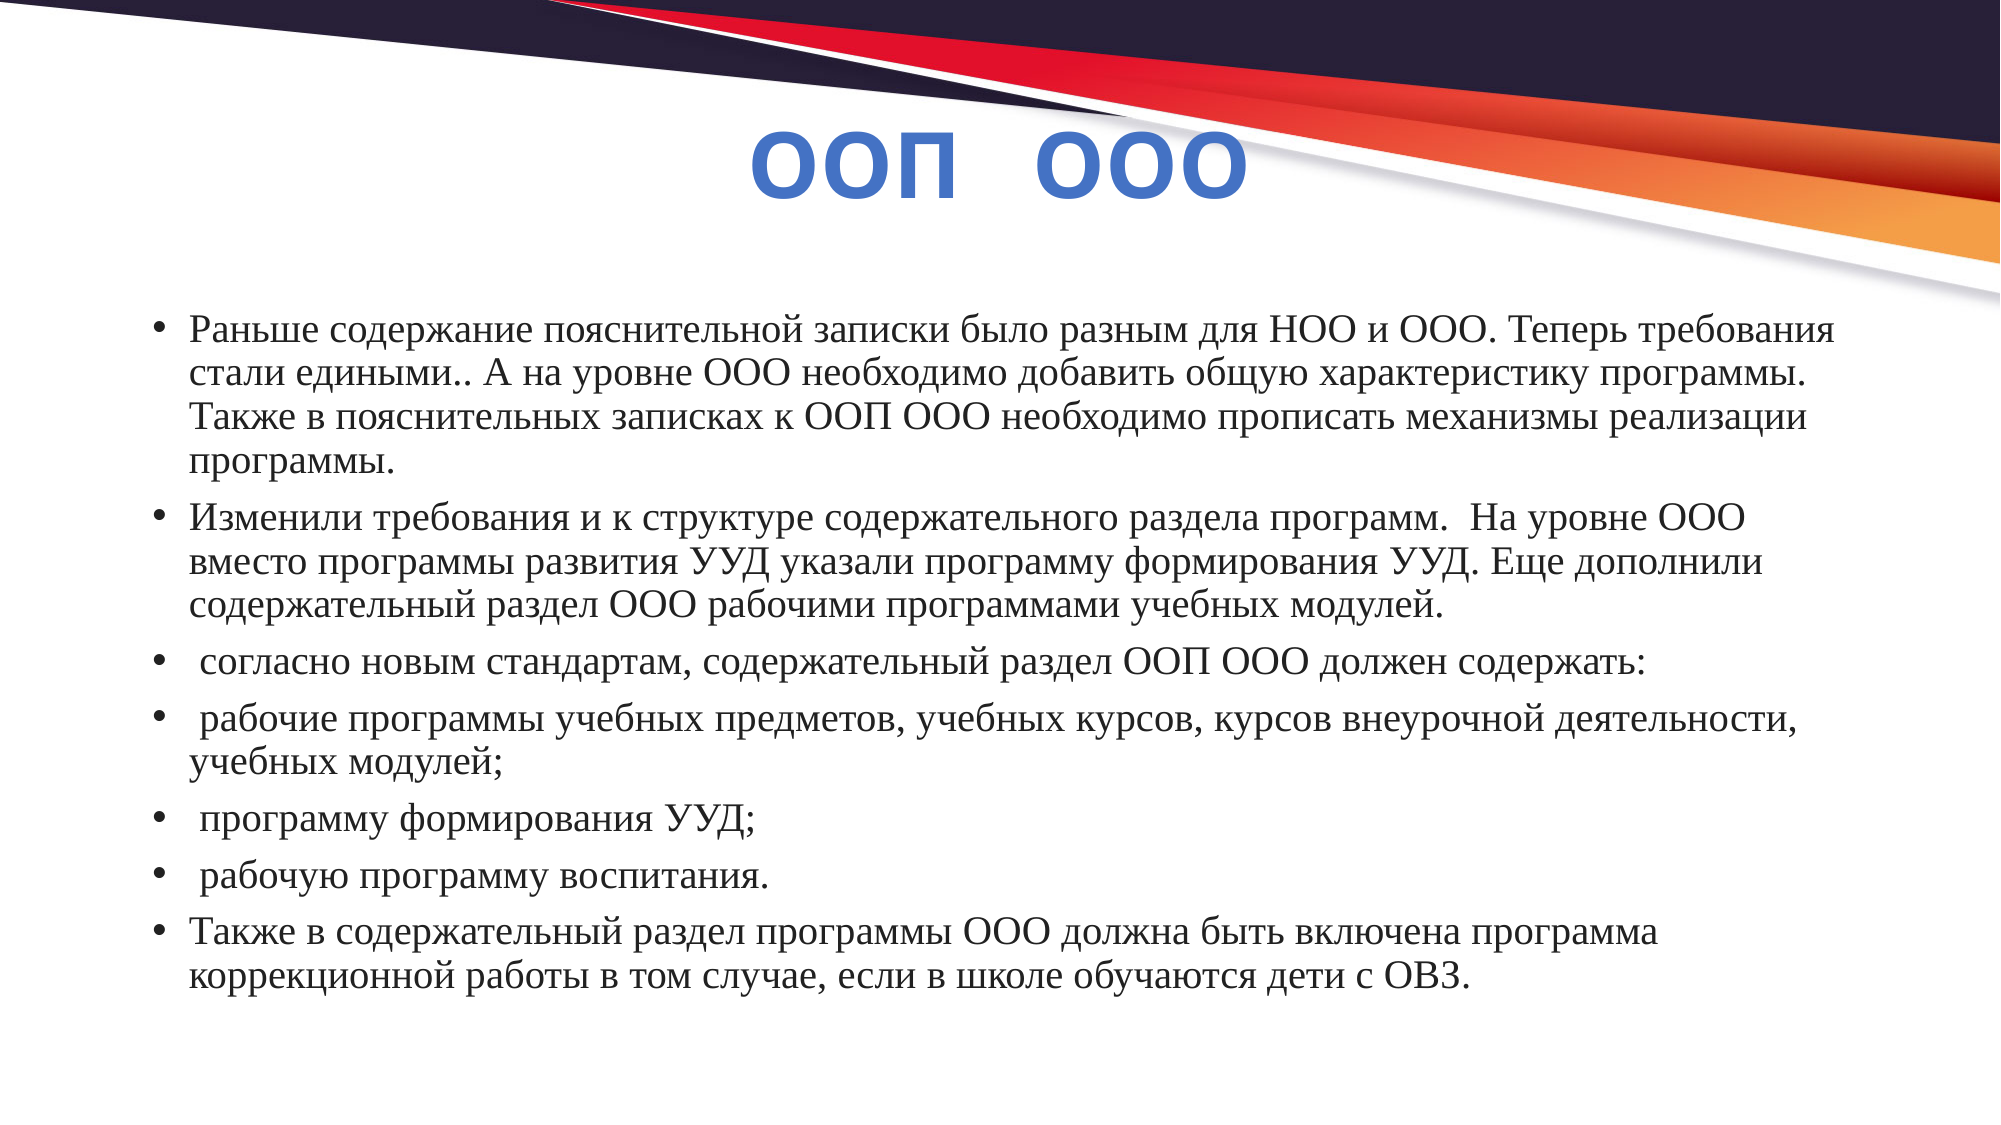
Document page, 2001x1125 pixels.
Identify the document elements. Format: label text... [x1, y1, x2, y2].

list Раньше содержание пояснительной записки было разным для НОО и ООО. Теперь требования стали едиными.. А на уровне ООО необходимо добавить общую характеристику программы. Также в пояснительных записках к ООП ООО необходимо прописать механизмы реализации программы. Изменили требования и к структуре содержательного раздела программ. На уровне ООО вместо программы развития УУД указали программу формирования УУД. Еще дополнили содержательный раздел ООО рабочими программами учебных модулей. согласно новым стандартам, содержательный раздел ООП ООО должен содержать: рабочие программы учебных предметов, учебных курсов, курсов внеурочной деятельности, учебных модулей; программу формирования УУД; рабочую программу воспитания. Также в содержательный раздел программы ООО должна быть включена программа коррекционной работы в том случае, если в школе обучаются дети с ОВЗ. [137, 299, 1863, 1014]
picture [0, 0, 2000, 1125]
title ООП ООО [137, 59, 1863, 278]
